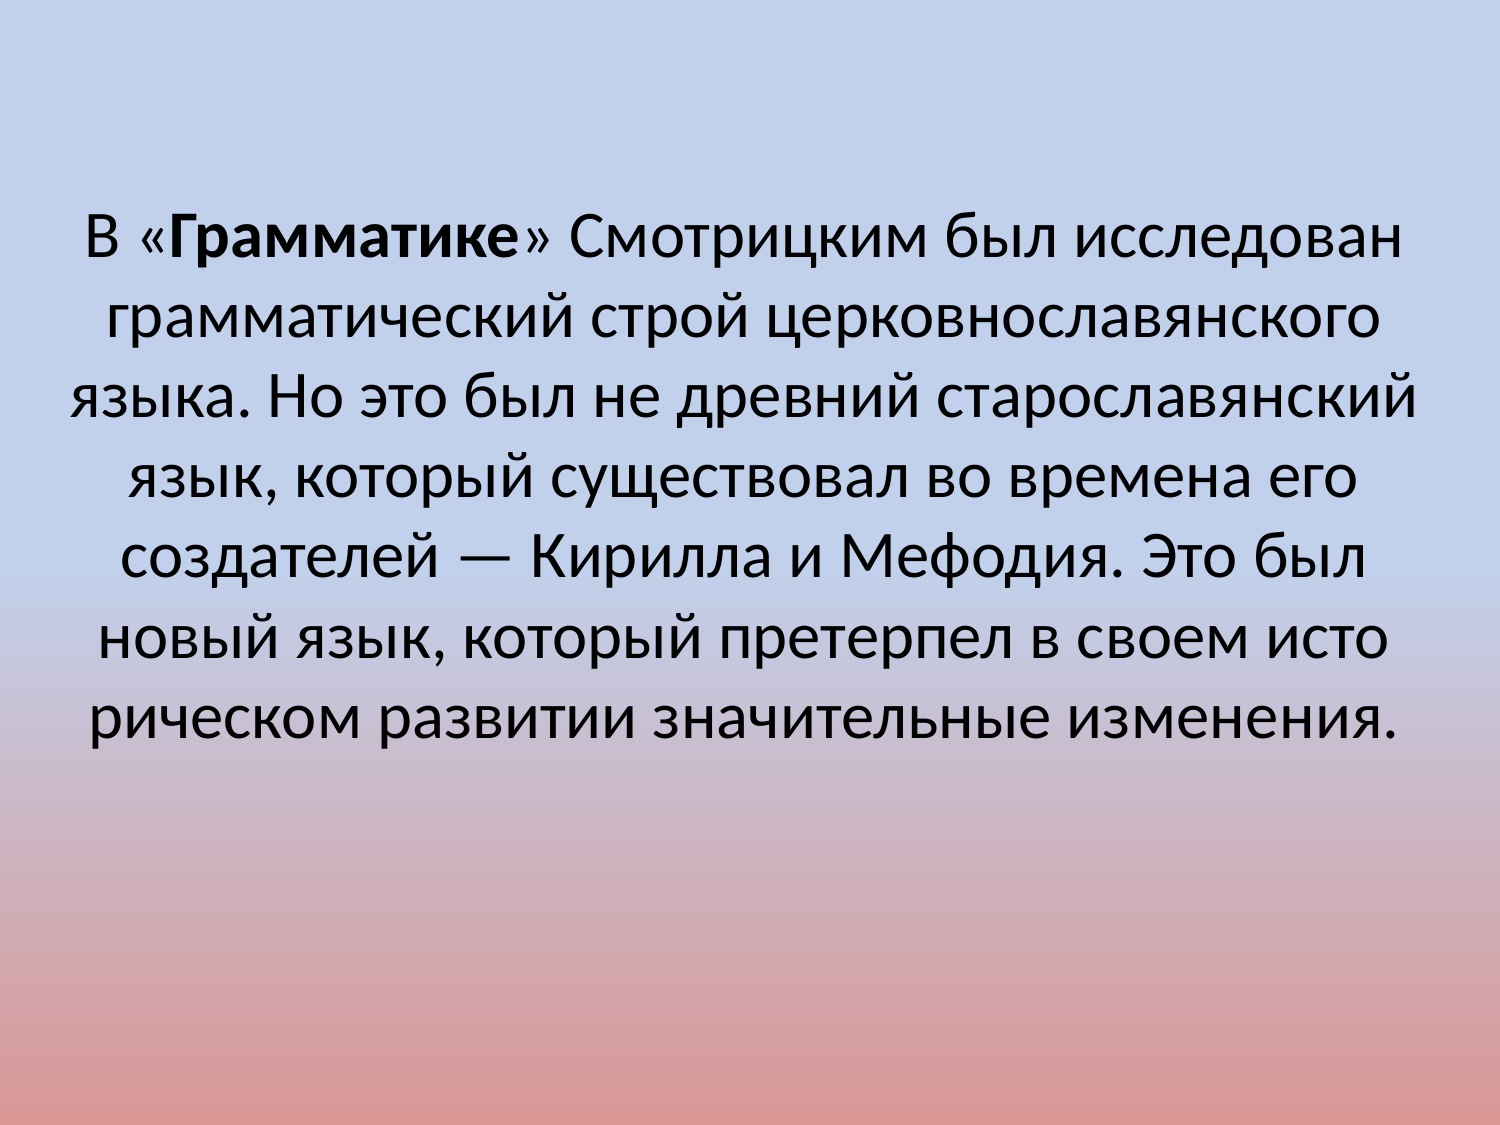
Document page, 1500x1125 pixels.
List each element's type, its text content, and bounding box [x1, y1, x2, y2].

subtitle В «Грамматике» Смотрицким был исследо­ван грамматический строй церковнославянско­го языка. Но это был не древний старославян­ский язык, который существовал во времена его создателей — Кирилла и Мефодия. Это был новый язык, который претерпел в своем исто­рическом развитии значительные измене­ния. [29, 90, 1459, 1059]
